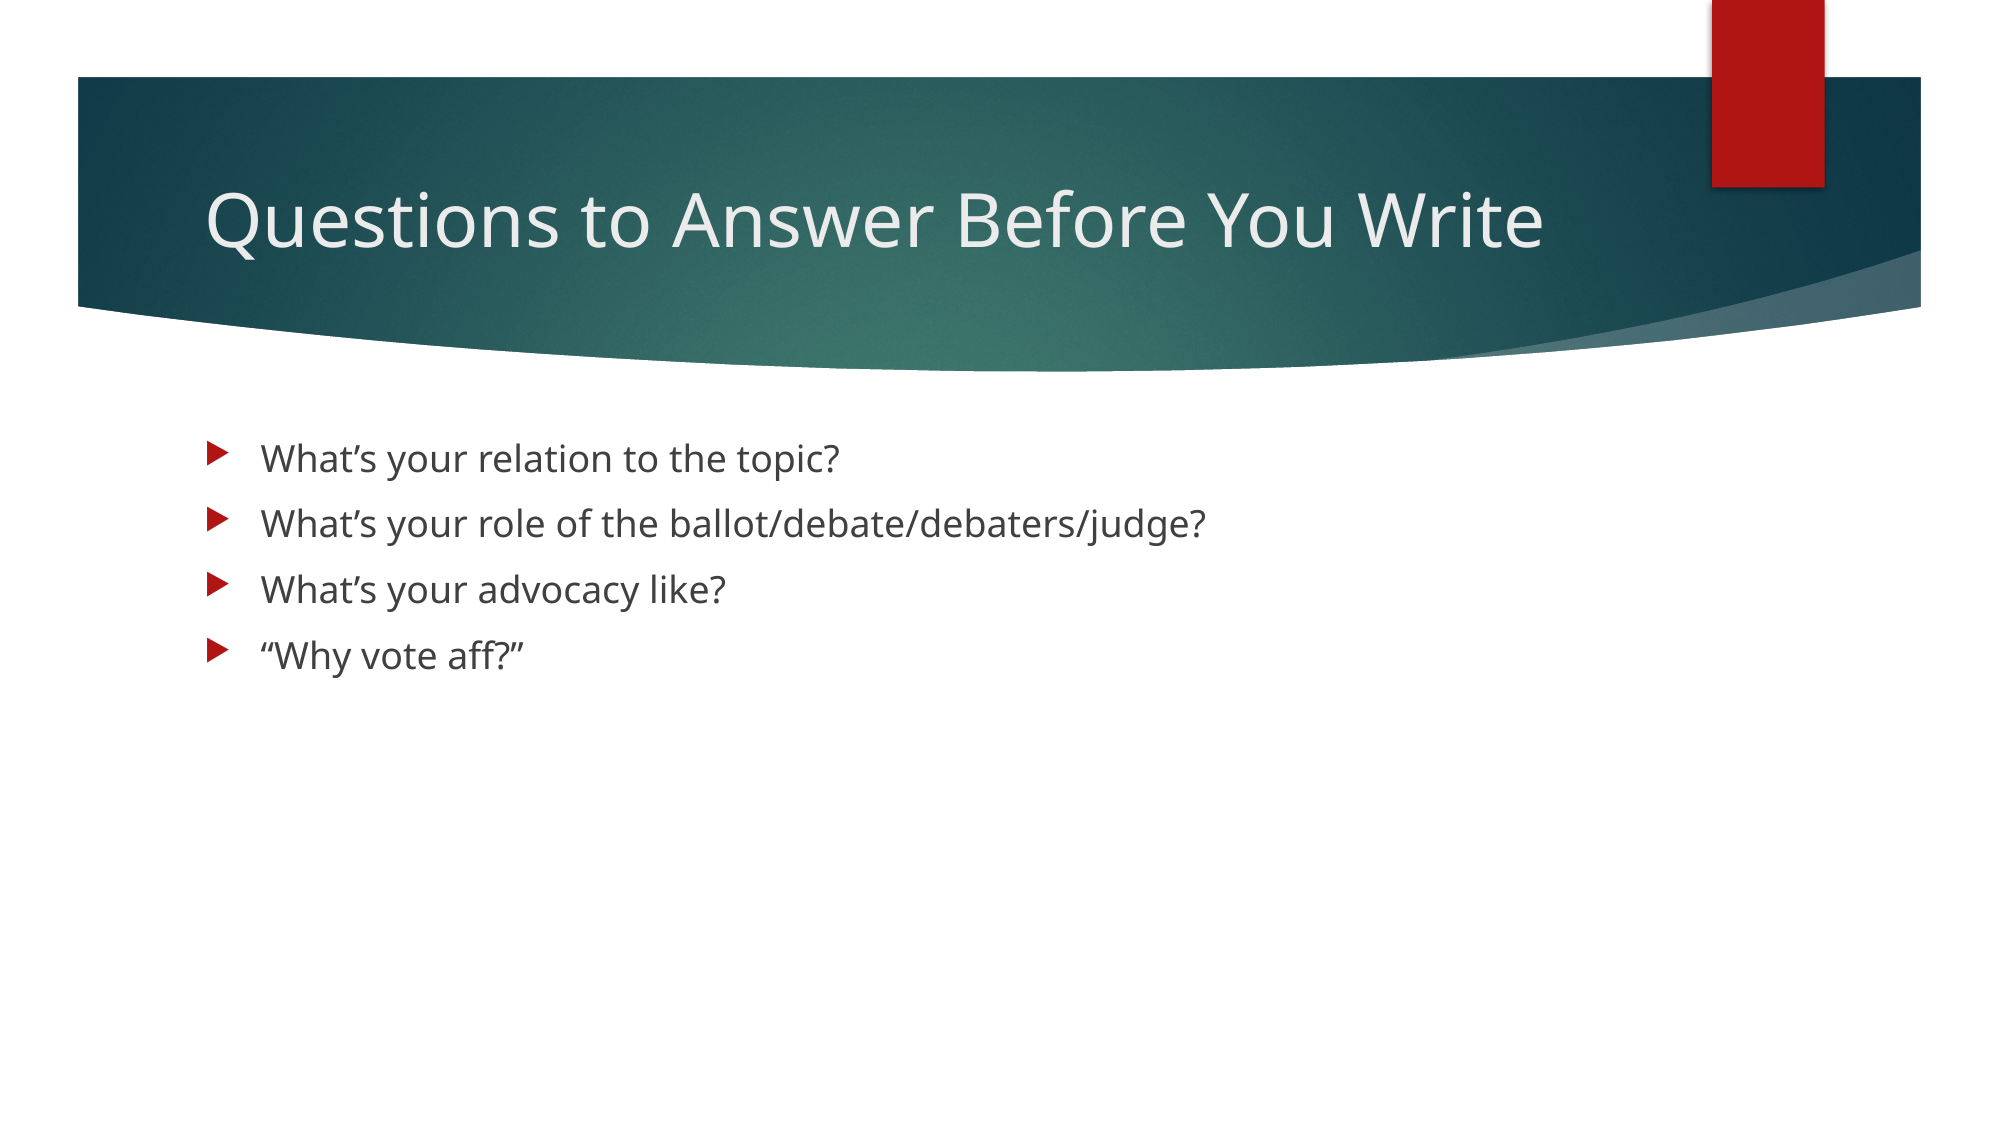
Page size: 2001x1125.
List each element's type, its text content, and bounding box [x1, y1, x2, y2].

list What’s your relation to the topic? What’s your role of the ballot/debate/debaters/judge? What’s your advocacy like? “Why vote aff?” [189, 427, 1638, 988]
title Questions to Answer Before You Write [189, 159, 1638, 276]
